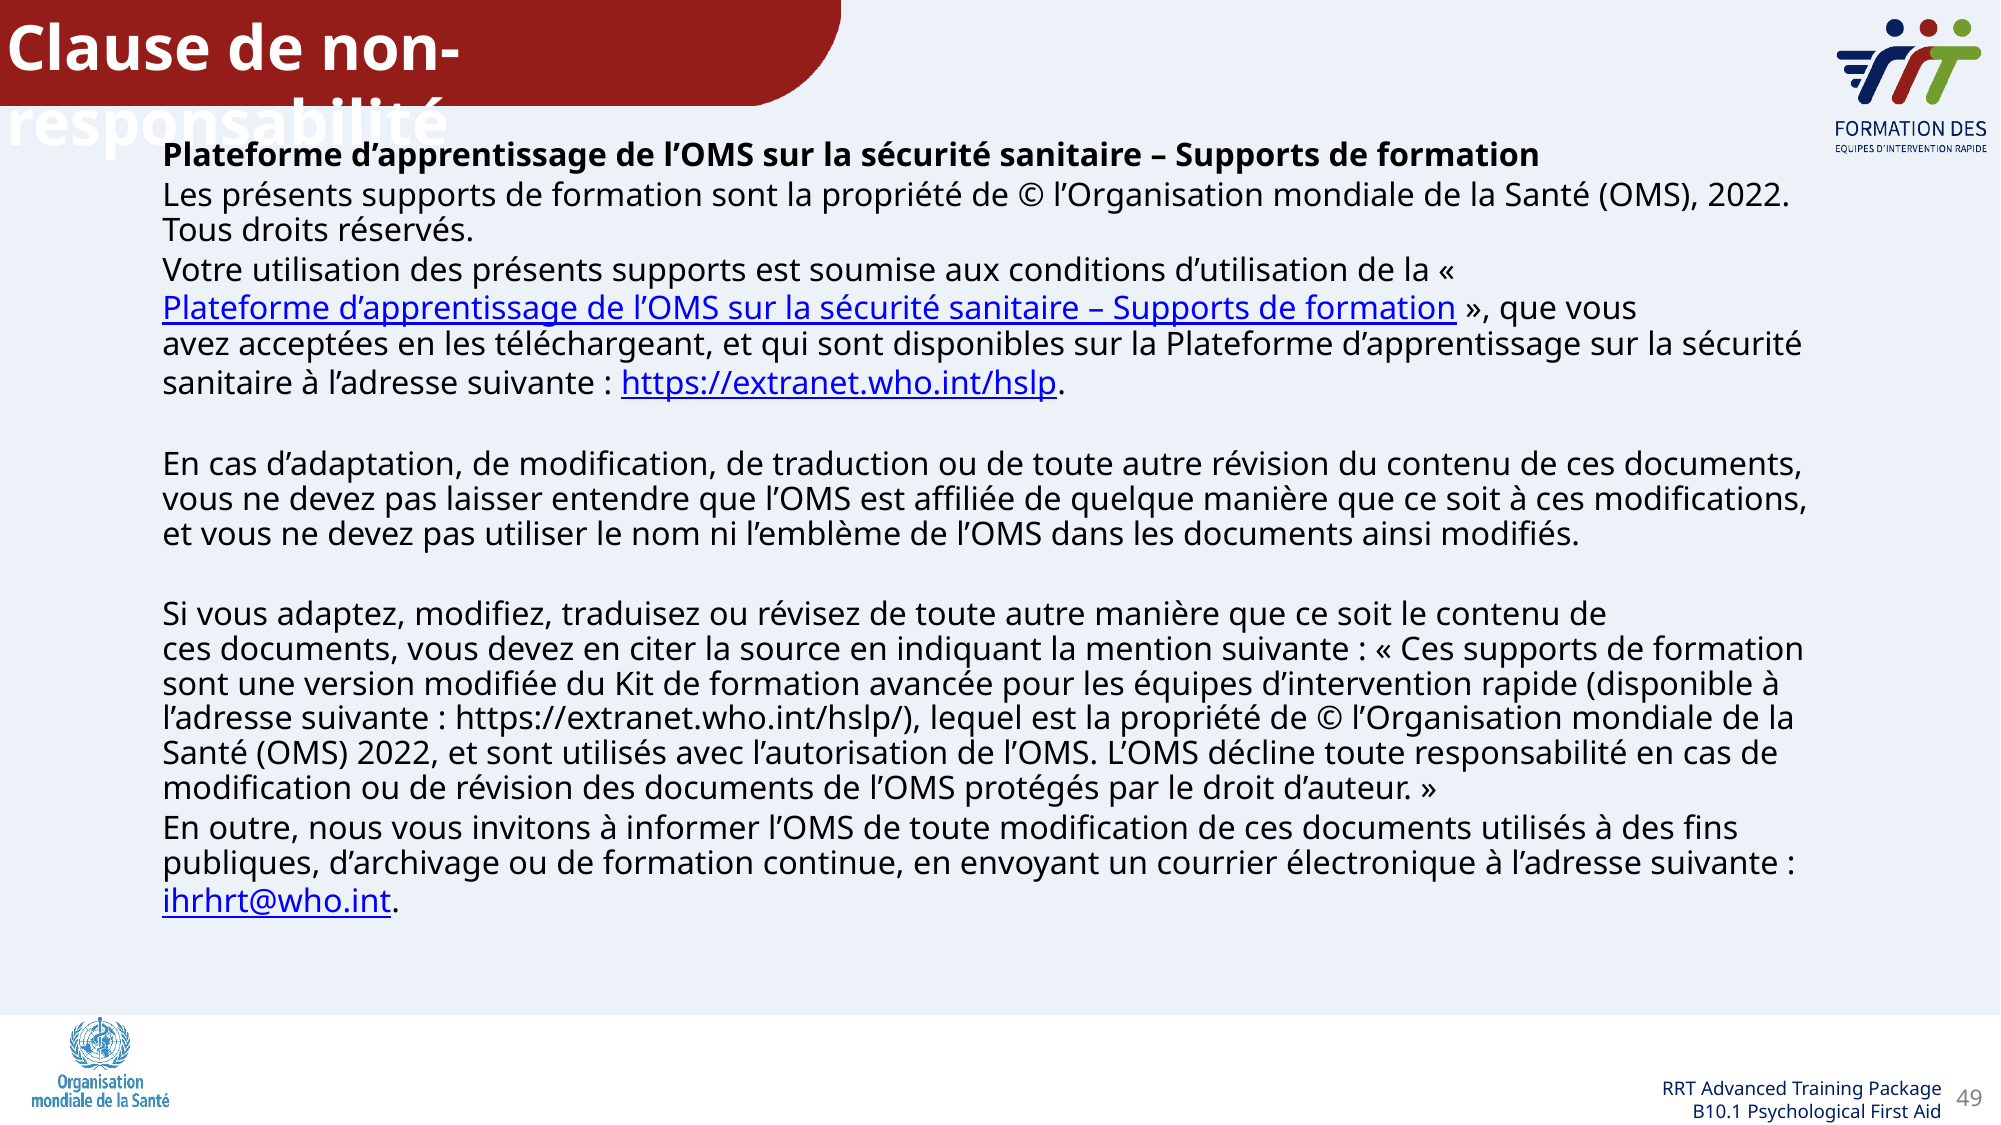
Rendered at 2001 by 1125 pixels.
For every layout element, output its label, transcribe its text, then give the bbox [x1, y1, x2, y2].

picture [30, 1015, 170, 1108]
list Plateforme d’apprentissage de l’OMS sur la sécurité sanitaire – Supports de formation​ Les présents supports de formation sont la propriété de © l’Organisation mondiale de la Santé (OMS), 2022. Tous droits réservés.​ Votre utilisation des présents supports est soumise aux conditions d’utilisation de la « Plateforme d’apprentissage de l’OMS sur la sécurité sanitaire – Supports de formation », que vous avez acceptées en les téléchargeant, et qui sont disponibles sur la Plateforme d’apprentissage sur la sécurité sanitaire à l’adresse suivante : https://extranet.who.int/hslp. ​ ​ En cas d’adaptation, de modification, de traduction ou de toute autre révision du contenu de ces documents, vous ne devez pas laisser entendre que l’OMS est affiliée de quelque manière que ce soit à ces modifications, et vous ne devez pas utiliser le nom ni l’emblème de l’OMS dans les documents ainsi modifiés. ​ ​ Si vous adaptez, modifiez, traduisez ou révisez de toute autre manière que ce soit le contenu de ces documents, vous devez en citer la source en indiquant la mention suivante : « Ces supports de formation sont une version modifiée du Kit de formation avancée pour les équipes d’intervention rapide (disponible à l’adresse suivante : https://extranet.who.int/hslp/), lequel est la propriété de © l’Organisation mondiale de la Santé (OMS) 2022, et sont utilisés avec l’autorisation de l’OMS. L’OMS décline toute responsabilité en cas de modification ou de révision des documents de l’OMS protégés par le droit d’auteur. » ​ En outre, nous vous invitons à informer l’OMS de toute modification de ces documents utilisés à des fins publiques, d’archivage ou de formation continue, en envoyant un courrier électronique à l’adresse suivante : ihrhrt@who.int. [161, 137, 1811, 993]
picture [0, 0, 841, 106]
picture [1835, 18, 1987, 154]
